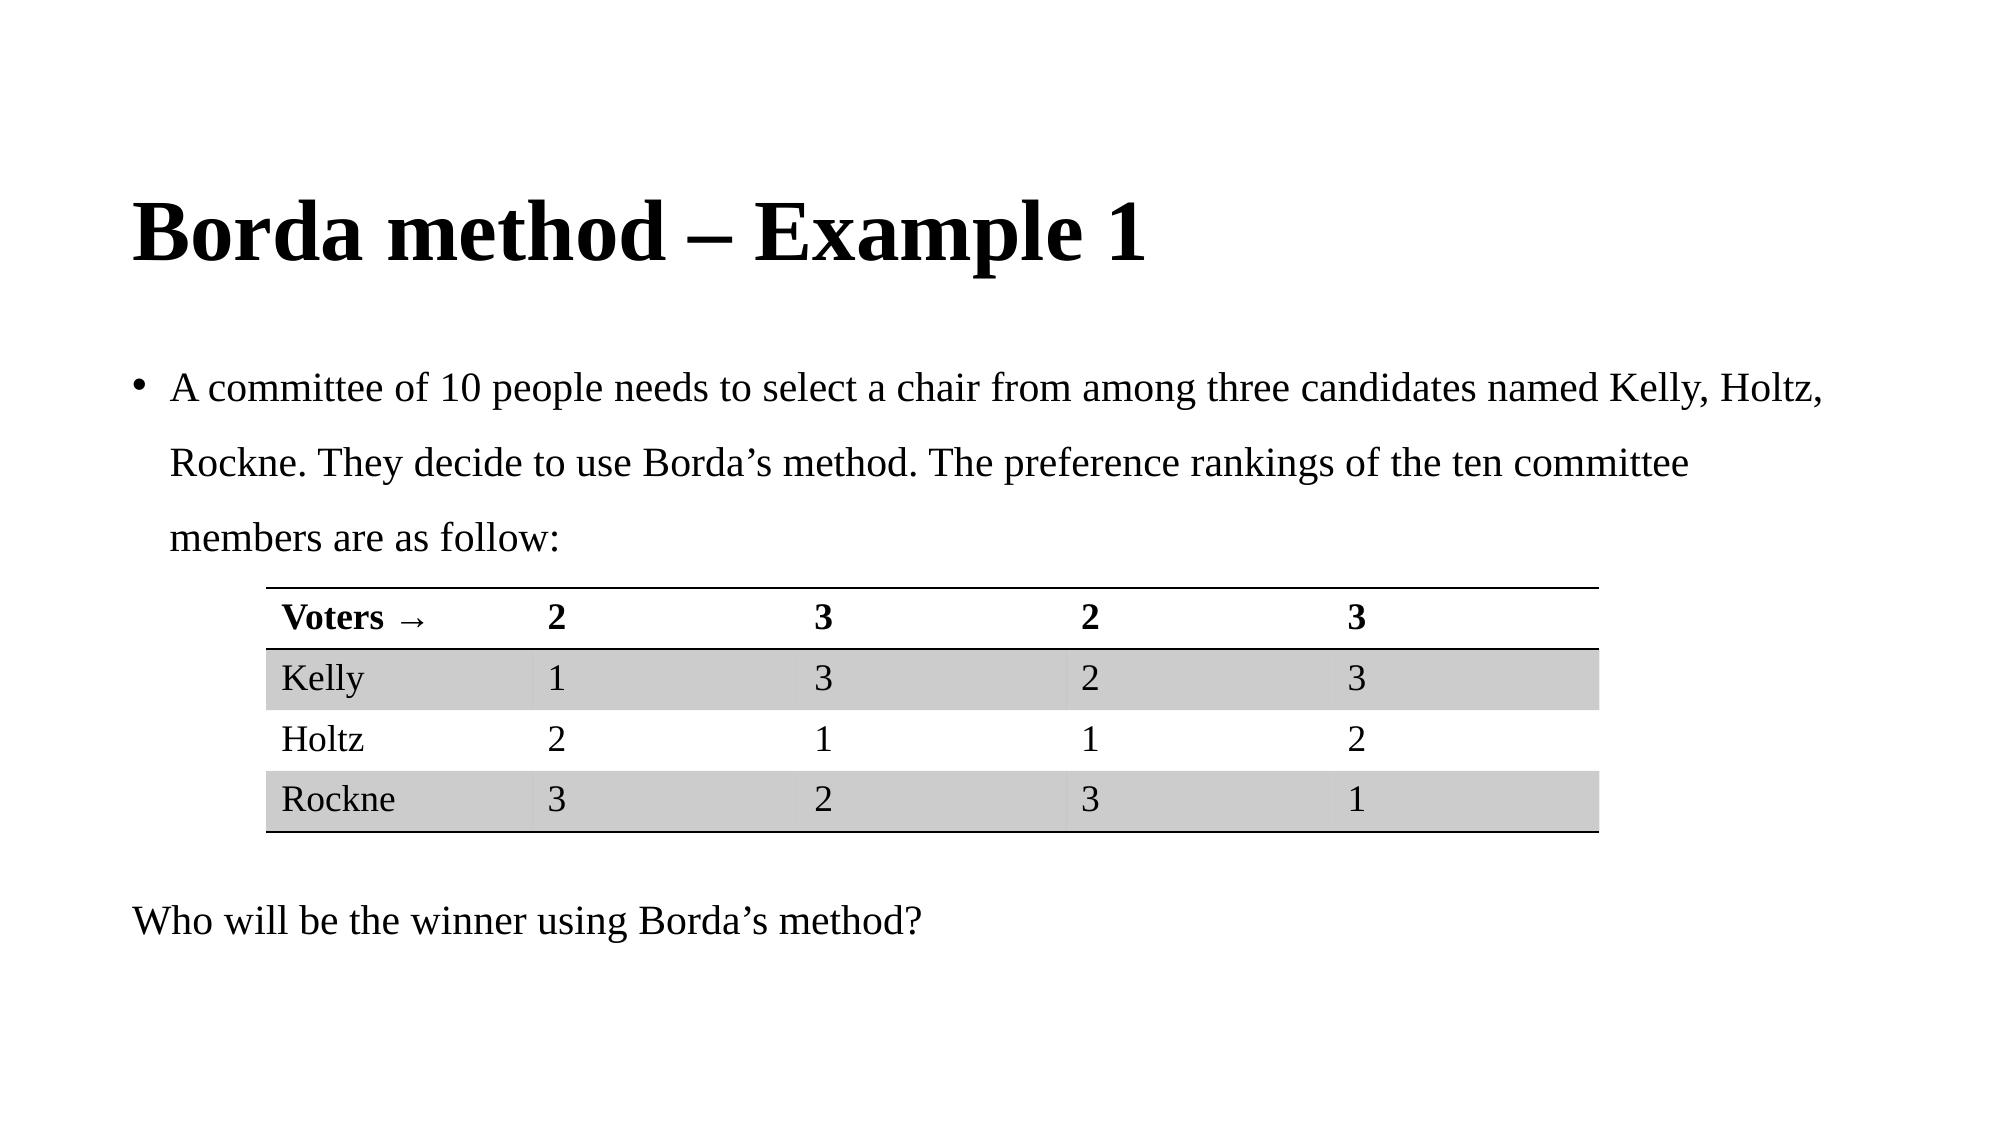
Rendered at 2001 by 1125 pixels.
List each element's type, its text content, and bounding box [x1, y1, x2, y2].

title Borda method – Example 1 [116, 177, 1486, 287]
table_cell 3 [1333, 650, 1599, 710]
table_cell 2 [1066, 650, 1333, 710]
table_header Voters → [266, 589, 533, 648]
table_cell 2 [533, 710, 799, 771]
list A committee of 10 people needs to select a chair from among three candidates named Kelly, Holtz, Rockne. They decide to use Borda’s method. The preference rankings of the ten committee members are as follow: Who will be the winner using Borda’s method? [116, 327, 1857, 1016]
table_header 2 [1066, 589, 1333, 648]
table_cell 1 [1333, 771, 1599, 831]
table_cell 3 [1066, 771, 1333, 831]
table_header 3 [799, 589, 1066, 648]
table_cell Kelly [266, 650, 533, 710]
table_cell 2 [799, 771, 1066, 831]
table_cell 1 [1066, 710, 1333, 771]
table_cell Holtz [266, 710, 533, 771]
table_header 2 [533, 589, 799, 648]
table_cell 1 [799, 710, 1066, 771]
table_cell 3 [533, 771, 799, 831]
table_cell 3 [799, 650, 1066, 710]
table_cell 1 [533, 650, 799, 710]
table_cell Rockne [266, 771, 533, 831]
table_cell 2 [1333, 710, 1599, 771]
table_header 3 [1333, 589, 1599, 648]
